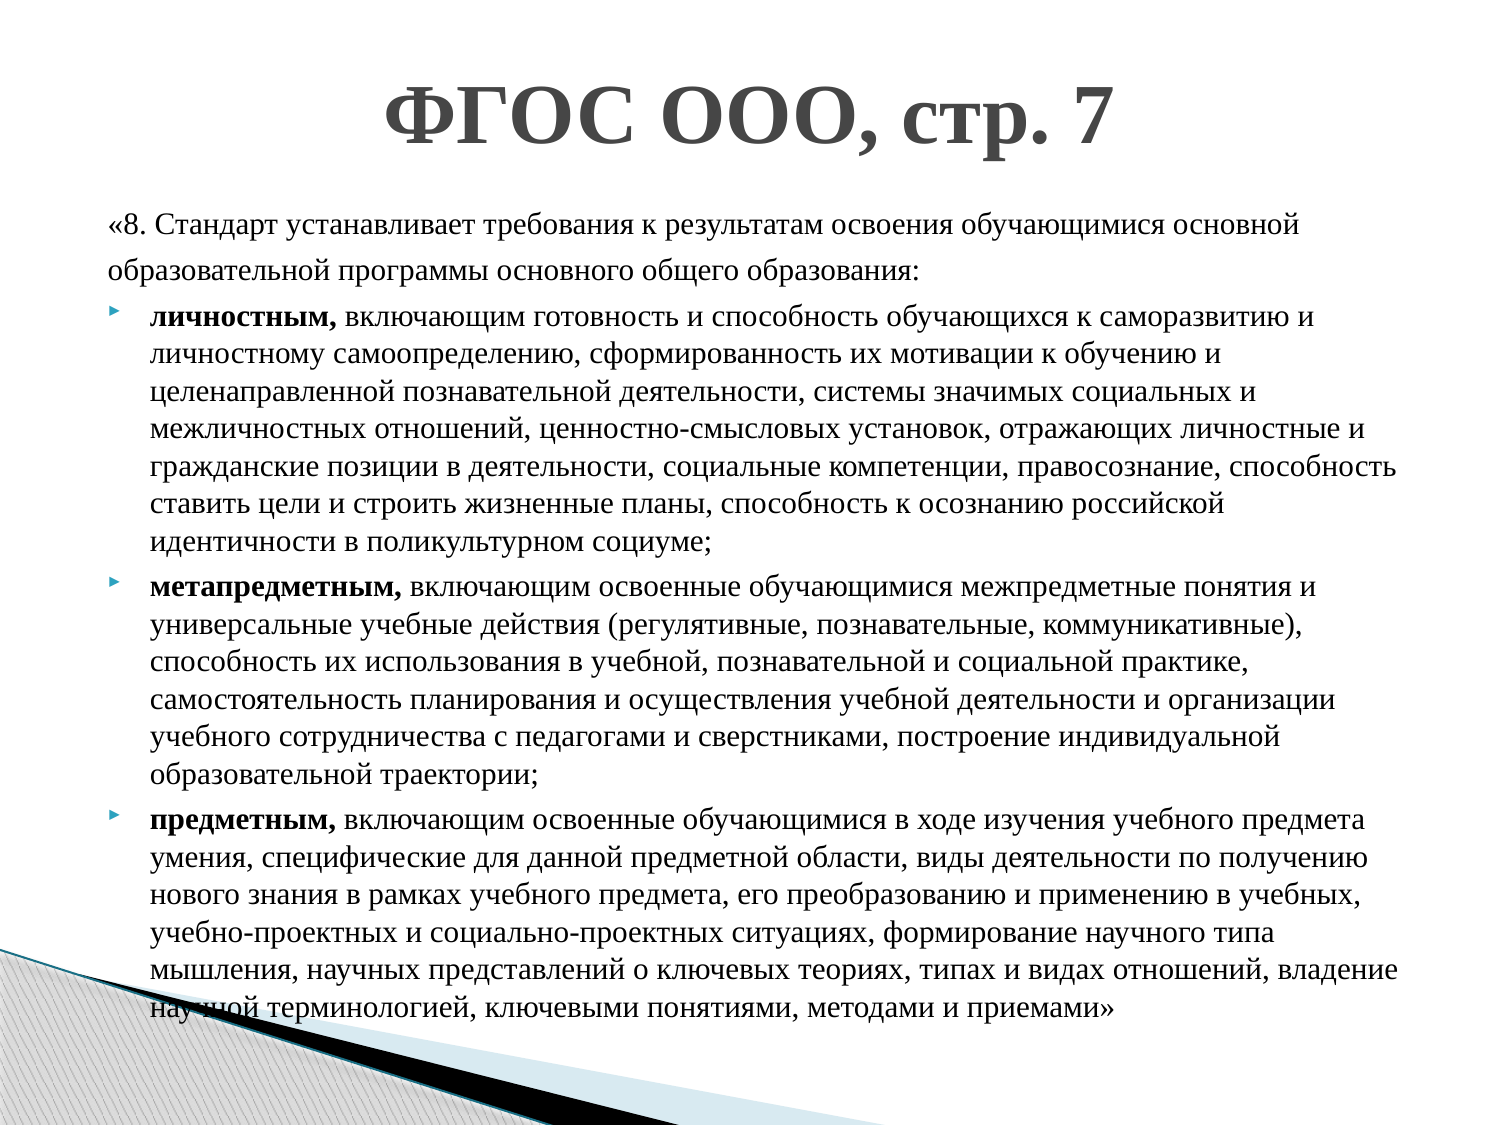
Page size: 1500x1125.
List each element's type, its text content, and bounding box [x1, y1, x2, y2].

list «8. Стандарт устанавливает требования к результатам освоения обучающимися основной образовательной программы основного общего образования: личностным, включающим готовность и способность обучающихся к саморазвитию и личностному самоопределению, сформированность их мотивации к обучению и целенаправленной познавательной деятельности, системы значимых социальных и межличностных отношений, ценностно-смысловых установок, отражающих личностные и гражданские позиции в деятельности, социальные компетенции, правосознание, способность ставить цели и строить жизненные планы, способность к осознанию российской идентичности в поликультурном социуме; метапредметным, включающим освоенные обучающимися межпредметные понятия и универсальные учебные действия (регулятивные, познавательные, коммуникативные), способность их использования в учебной, познавательной и социальной практике, самостоятельность планирования и осуществления учебной деятельности и организации учебного сотрудничества с педагогами и сверстниками, построение индивидуальной образовательной траектории; предметным, включающим освоенные обучающимися в ходе изучения учебного предмета умения, специфические для данной предметной области, виды деятельности по получению нового знания в рамках учебного предмета, его преобразованию и применению в учебных, учебно-проектных и социально-проектных ситуациях, формирование научного типа мышления, научных представлений о ключевых теориях, типах и видах отношений, владение научной терминологией, ключевыми понятиями, методами и приемами» [75, 196, 1425, 1047]
title ФГОС ООО, стр. 7 [75, 45, 1425, 173]
